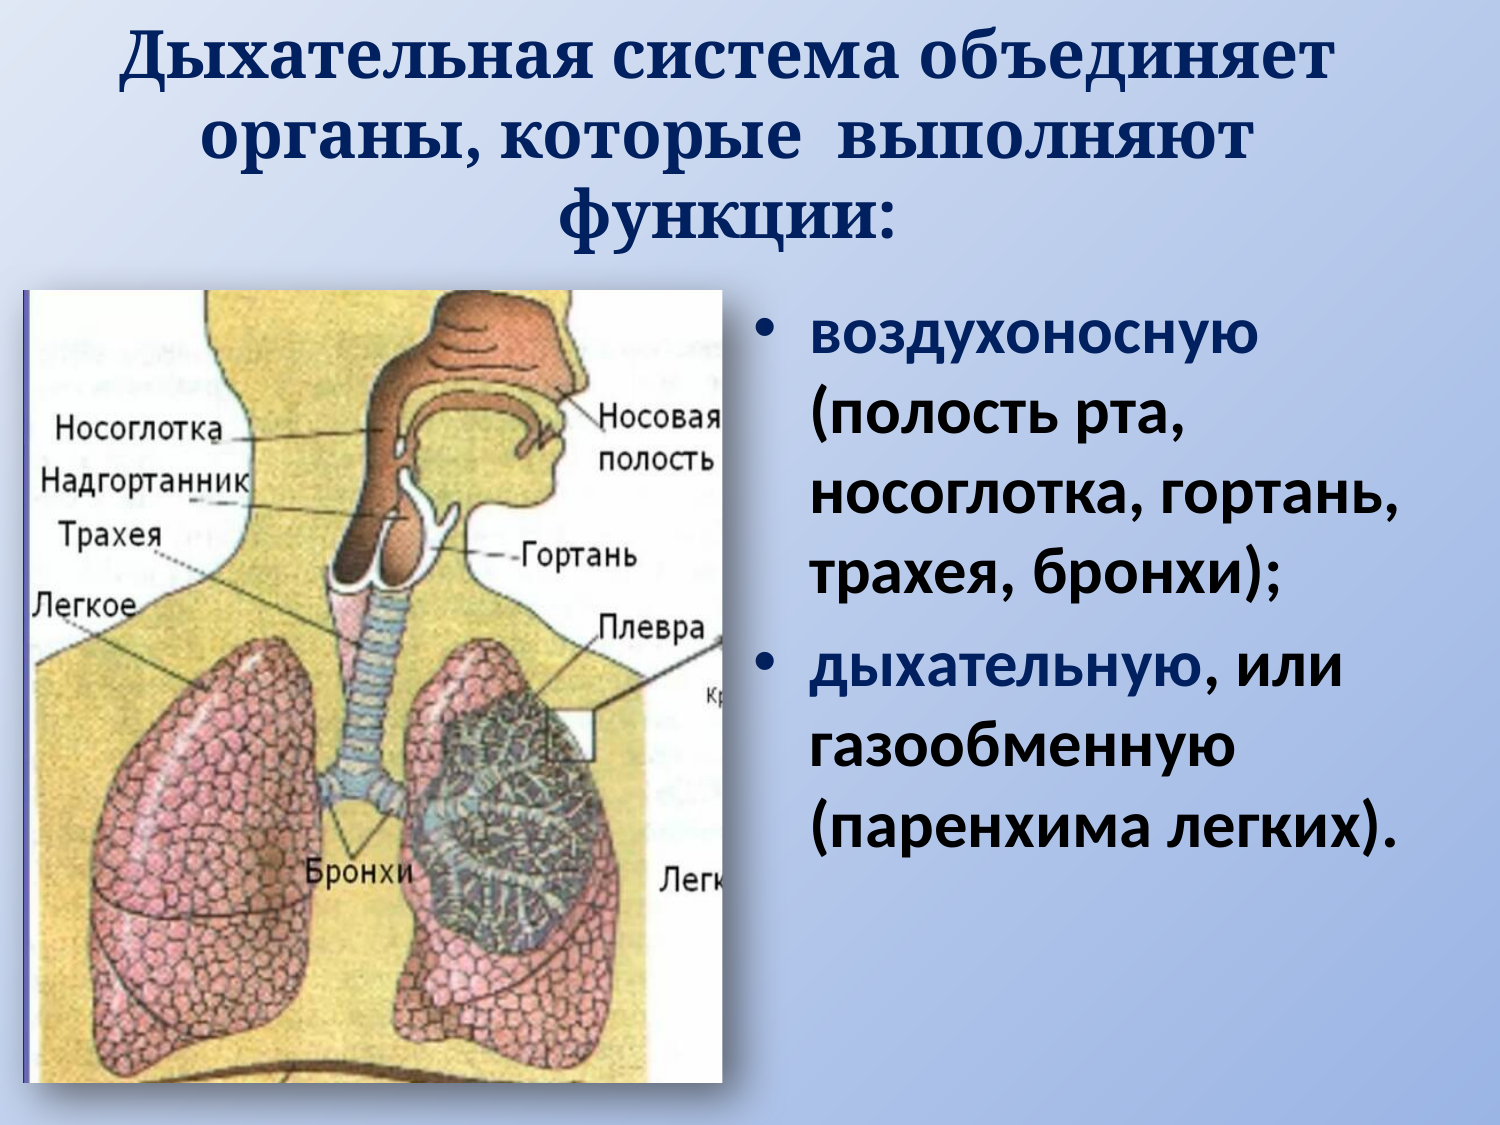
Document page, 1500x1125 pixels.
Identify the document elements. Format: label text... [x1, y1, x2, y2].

title Дыхательная система объединяет органы, которые выполняют функции: [53, 78, 1404, 266]
list воздухоносную (полость рта, носоглотка, гортань, трахея, бронхи); дыхательную, или газообменную (паренхима легких). [738, 278, 1459, 1125]
picture [19, 290, 723, 1083]
